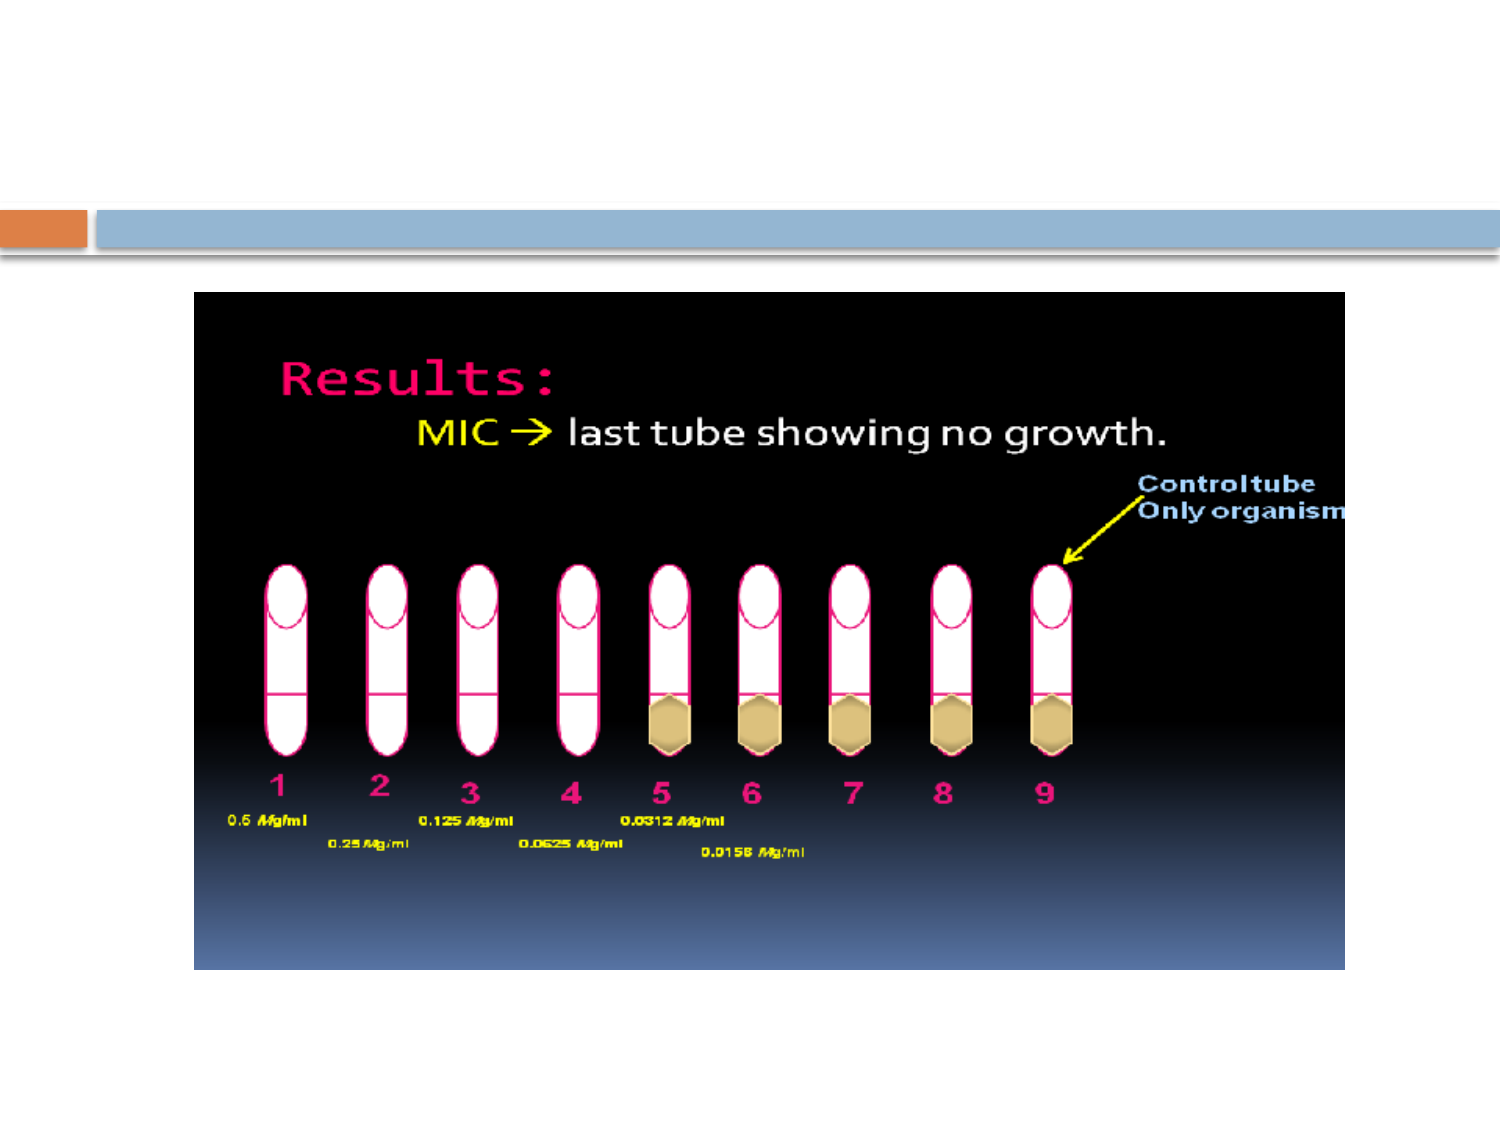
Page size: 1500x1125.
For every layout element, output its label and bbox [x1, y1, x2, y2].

list [193, 292, 1345, 970]
